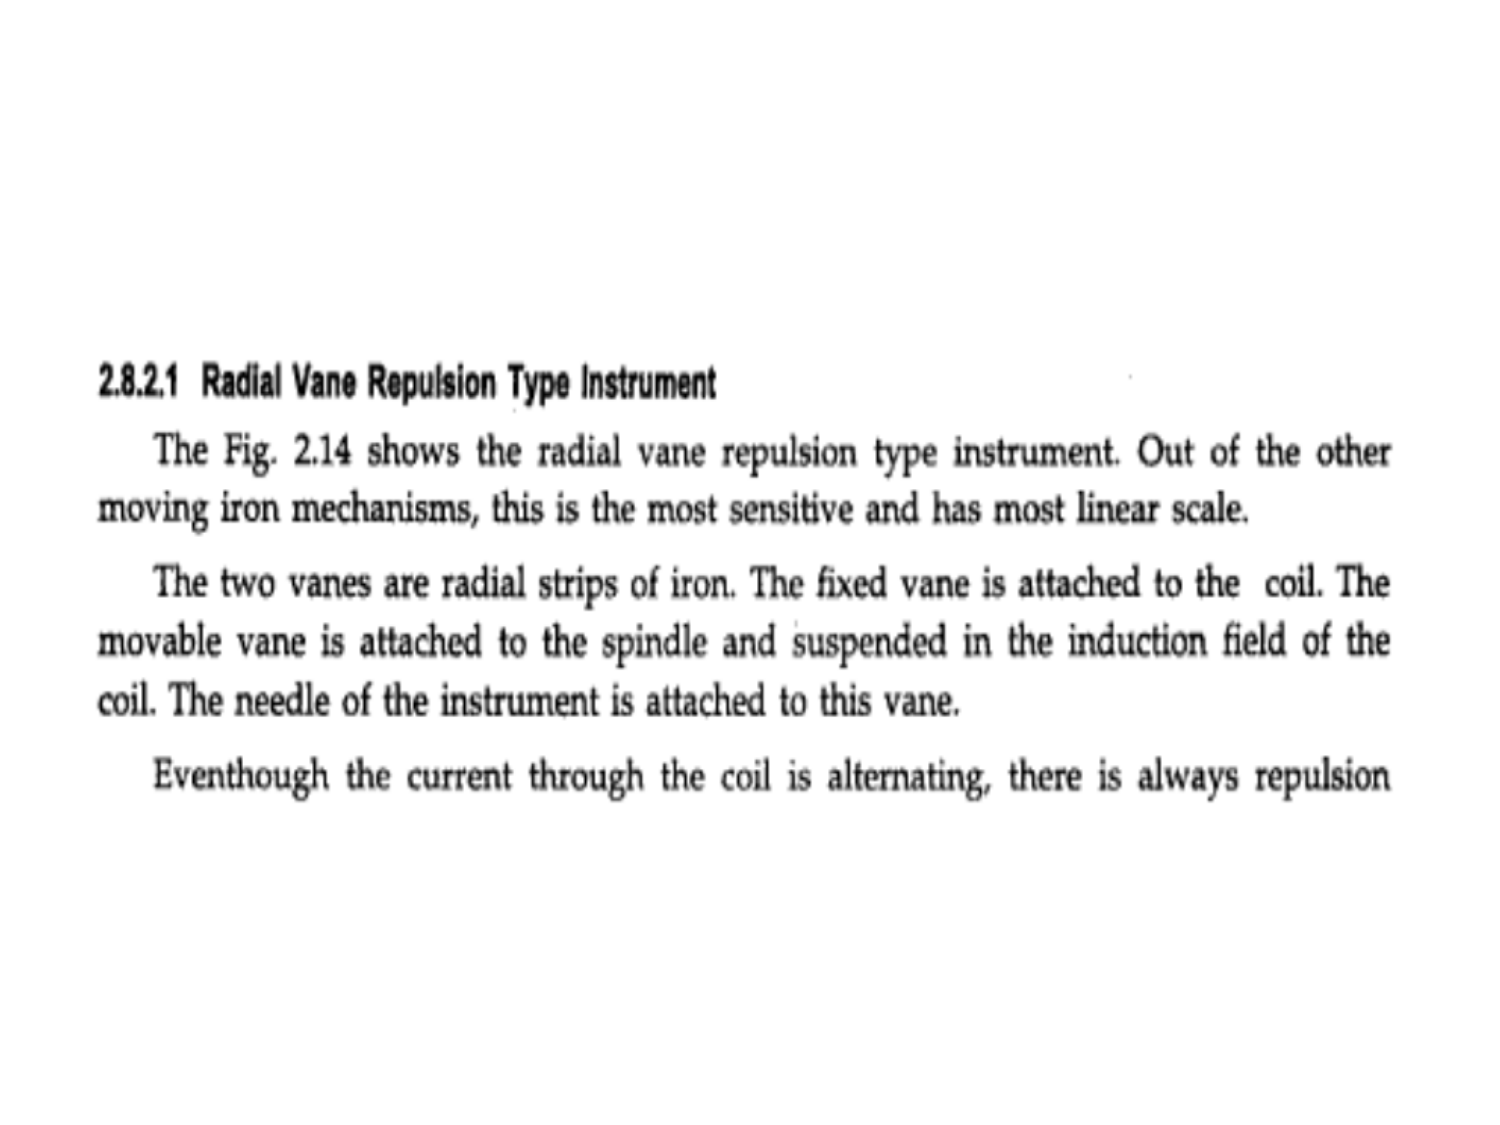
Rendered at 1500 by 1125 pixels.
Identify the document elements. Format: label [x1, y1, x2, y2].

list [74, 349, 1426, 813]
